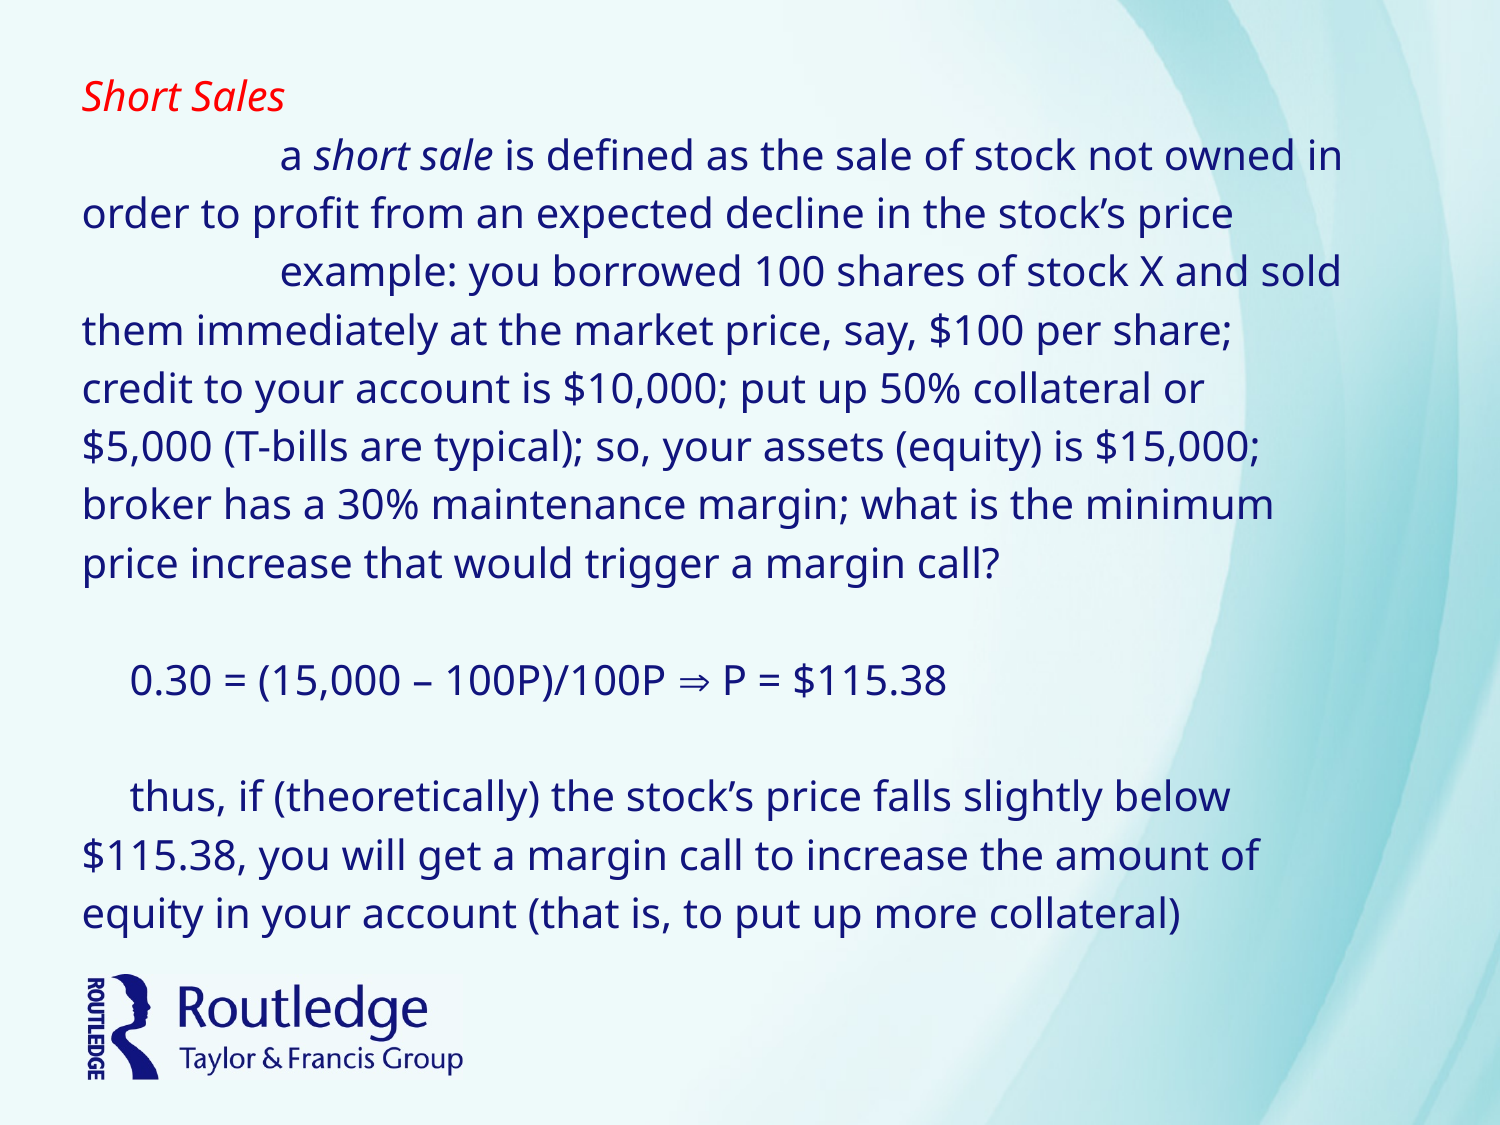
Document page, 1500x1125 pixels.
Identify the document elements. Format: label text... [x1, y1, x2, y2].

picture [0, 0, 1500, 1125]
list Short Sales a short sale is defined as the sale of stock not owned in order to profit from an expected decline in the stock’s price example: you borrowed 100 shares of stock X and sold them immediately at the market price, say, $100 per share; credit to your account is $10,000; put up 50% collateral or $5,000 (T-bills are typical); so, your assets (equity) is $15,000; broker has a 30% maintenance margin; what is the minimum price increase that would trigger a margin call? 0.30 = (15,000 – 100P)/100P  P = $115.38 thus, if (theoretically) the stock’s price falls slightly below $115.38, you will get a margin call to increase the amount of equity in your account (that is, to put up more collateral) [66, 62, 1451, 951]
